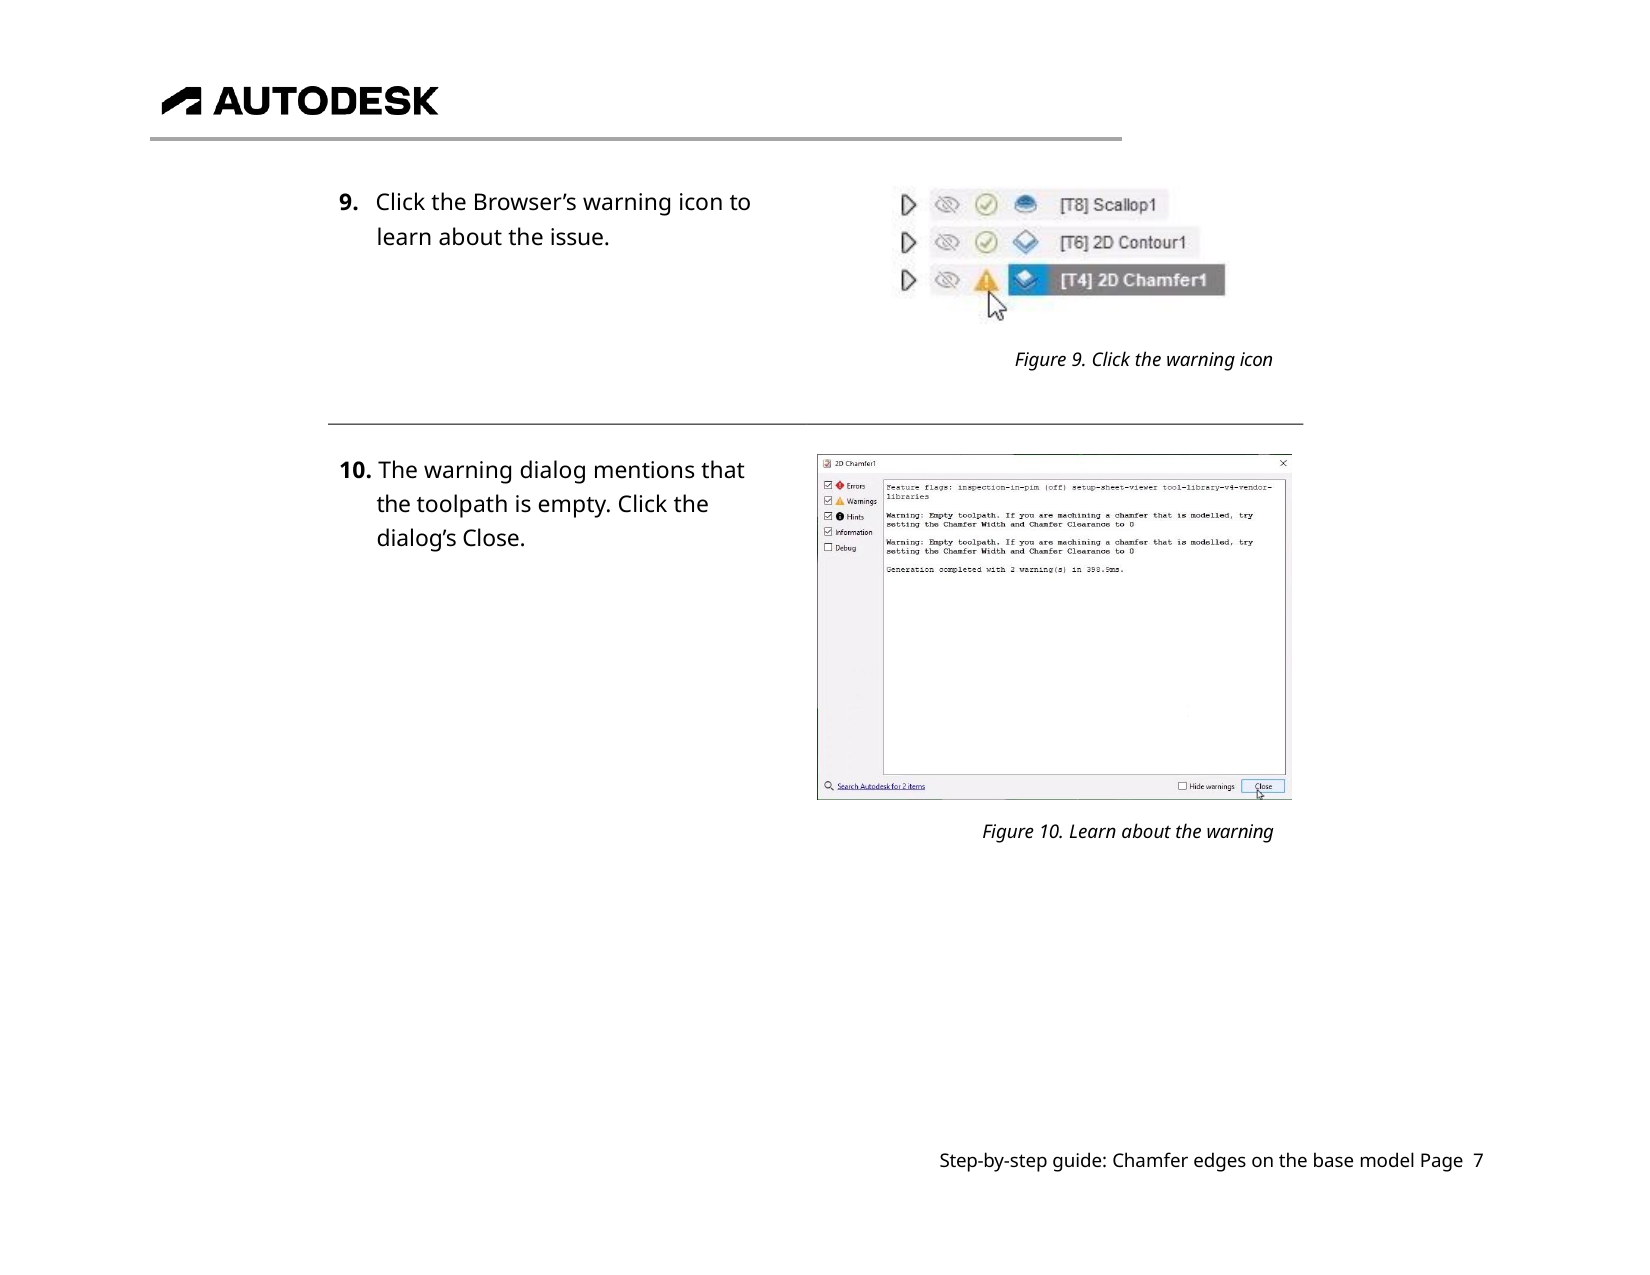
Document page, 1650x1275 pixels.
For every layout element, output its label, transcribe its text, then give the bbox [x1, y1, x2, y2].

text_box 10. The warning dialog mentions that the toolpath is empty. Click the dialog’s Close. [337, 446, 786, 552]
picture [891, 186, 1230, 325]
picture [817, 454, 1293, 800]
slide_number Step-by-step guide: Chamfer edges on the base model Page 20 [937, 1145, 1509, 1275]
text_box Figure 10. Learn about the warning [980, 817, 1294, 843]
text_box 9. Click the Browser’s warning icon to learn about the issue. [337, 178, 758, 250]
text_box Figure 9. Click the warning icon [1013, 345, 1294, 370]
picture [161, 86, 439, 115]
